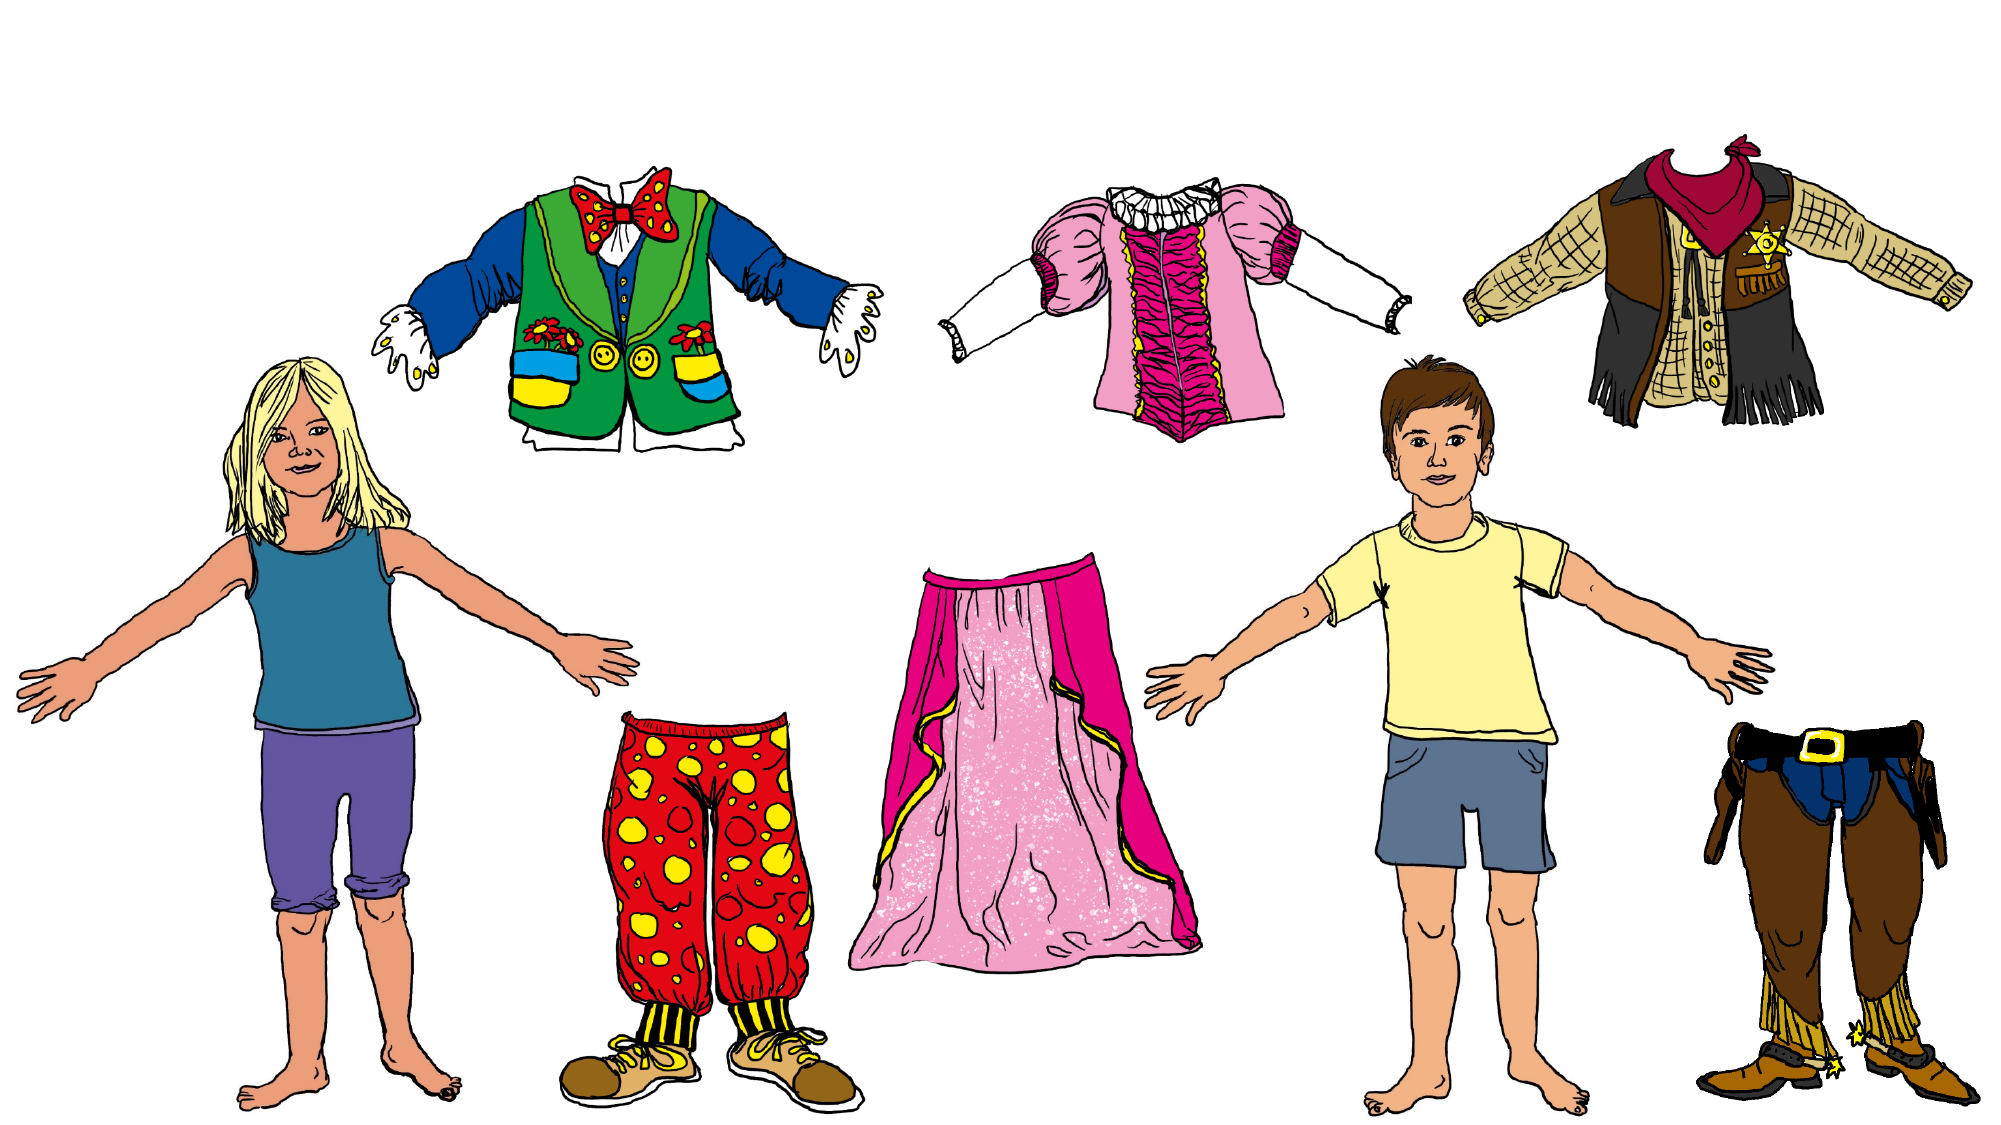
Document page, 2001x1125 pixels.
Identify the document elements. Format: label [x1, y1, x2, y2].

picture [8, 126, 1983, 1125]
